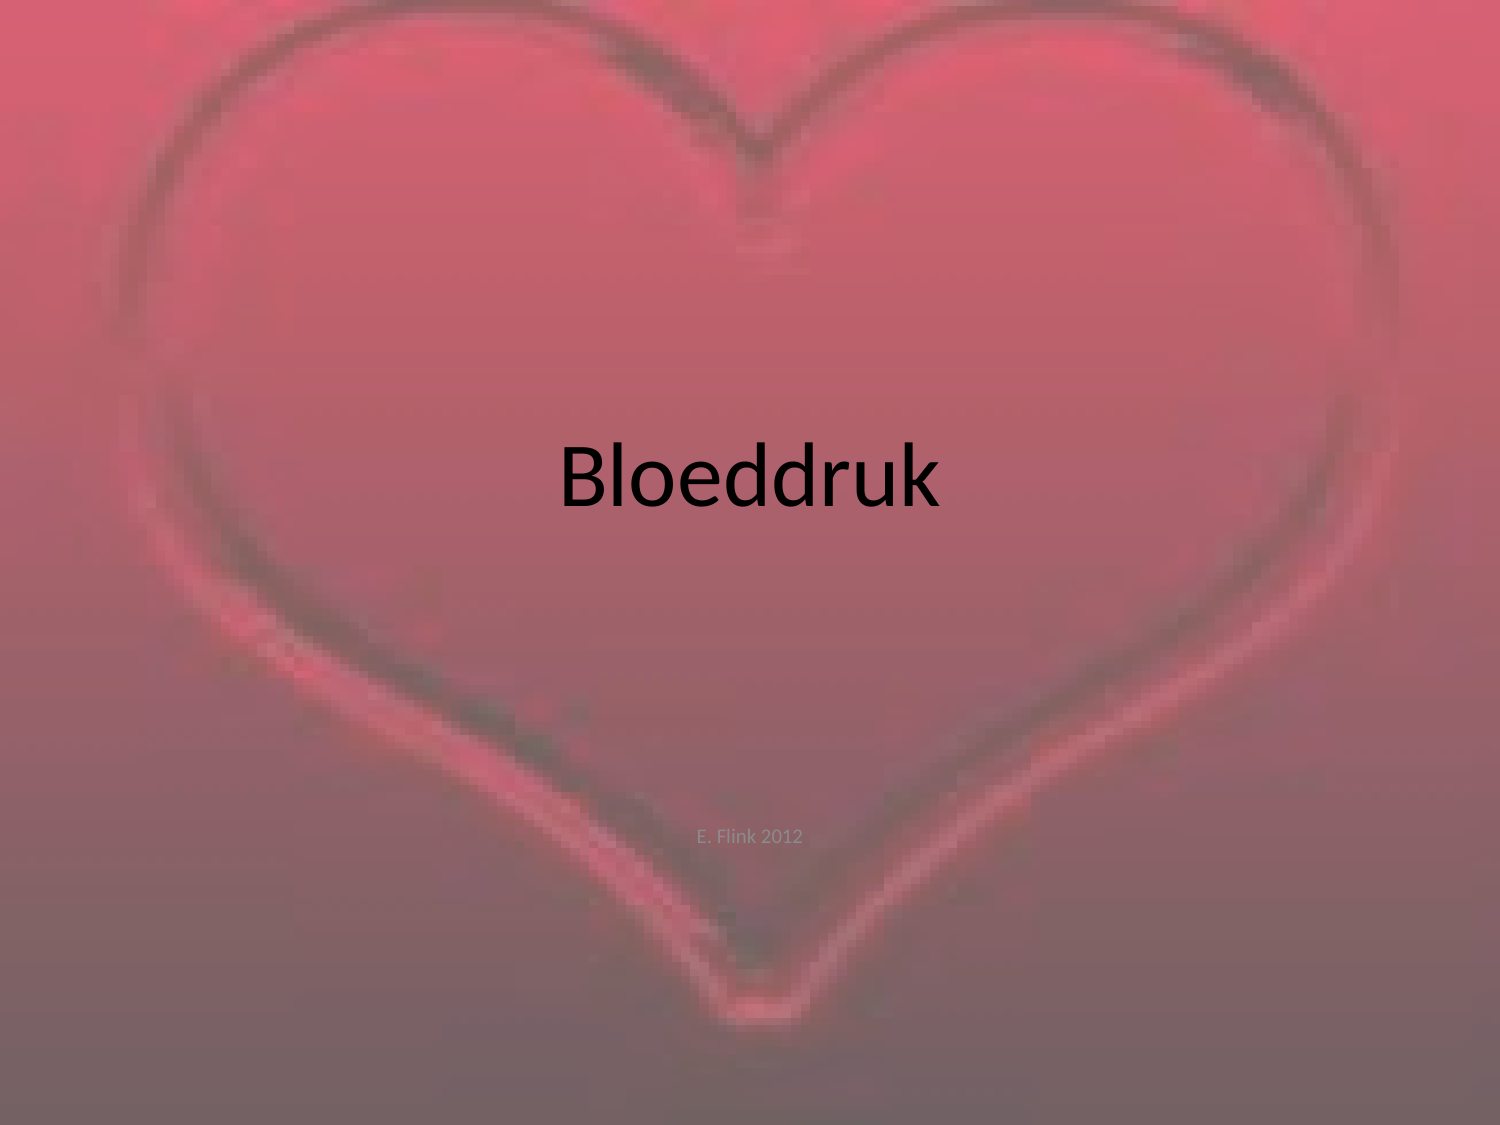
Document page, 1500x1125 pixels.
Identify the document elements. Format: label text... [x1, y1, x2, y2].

title Bloeddruk [112, 349, 1388, 591]
subtitle E. Flink 2012 [225, 637, 1275, 925]
